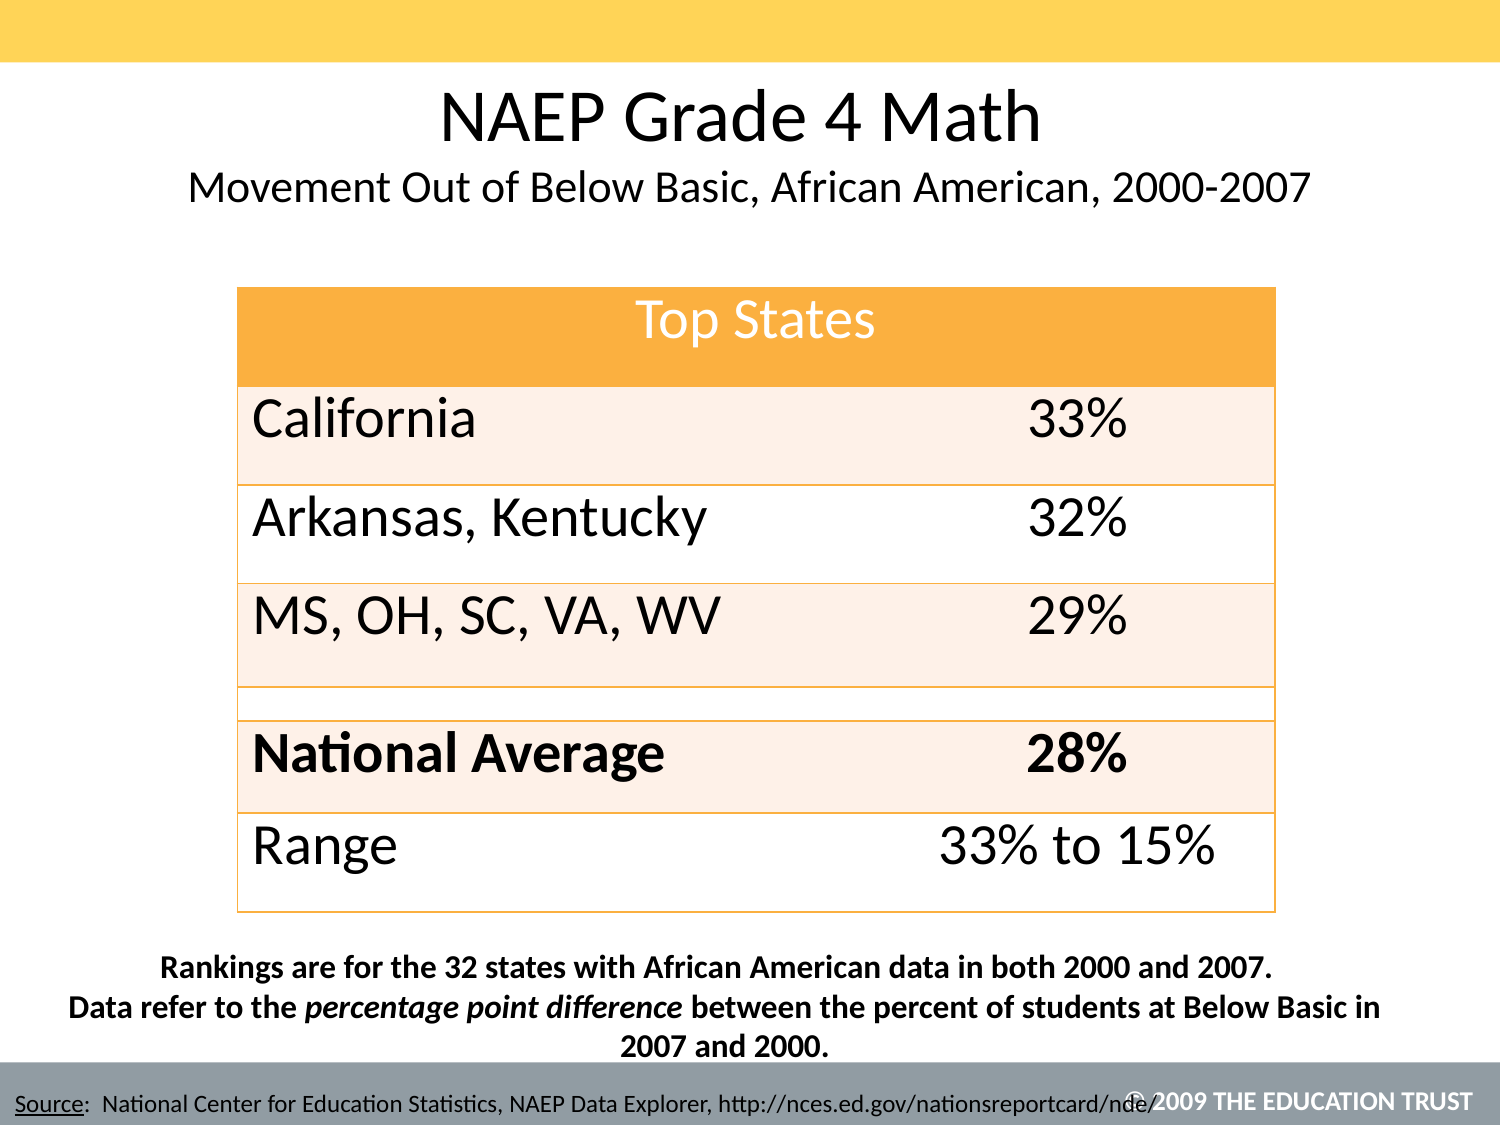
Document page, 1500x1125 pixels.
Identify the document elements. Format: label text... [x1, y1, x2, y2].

table_header Top States [238, 288, 1274, 385]
table_cell Arkansas, Kentucky [238, 486, 880, 583]
table_cell Range [238, 814, 880, 911]
table_cell 32% [880, 486, 1274, 583]
table_cell 33% to 15% [880, 814, 1274, 911]
table_cell [238, 688, 1274, 720]
title NAEP Grade 4 Math Movement Out of Below Basic, African American, 2000-2007 [74, 44, 1426, 233]
text_box Source: National Center for Education Statistics, NAEP Data Explorer, http://nces.ed.gov/nationsreportcard/nde/ [0, 1079, 1400, 1125]
text_box Rankings are for the 32 states with African American data in both 2000 and 2007. Data refer to the percentage point difference between the percent of students at Below Basic in 2007 and 2000. [24, 937, 1425, 1072]
table_cell California [238, 387, 880, 484]
table_cell 28% [880, 722, 1274, 812]
table_cell 33% [880, 387, 1274, 484]
table_cell 29% [880, 584, 1274, 686]
table_cell National Average [238, 722, 880, 812]
table_cell MS, OH, SC, VA, WV [238, 584, 880, 686]
